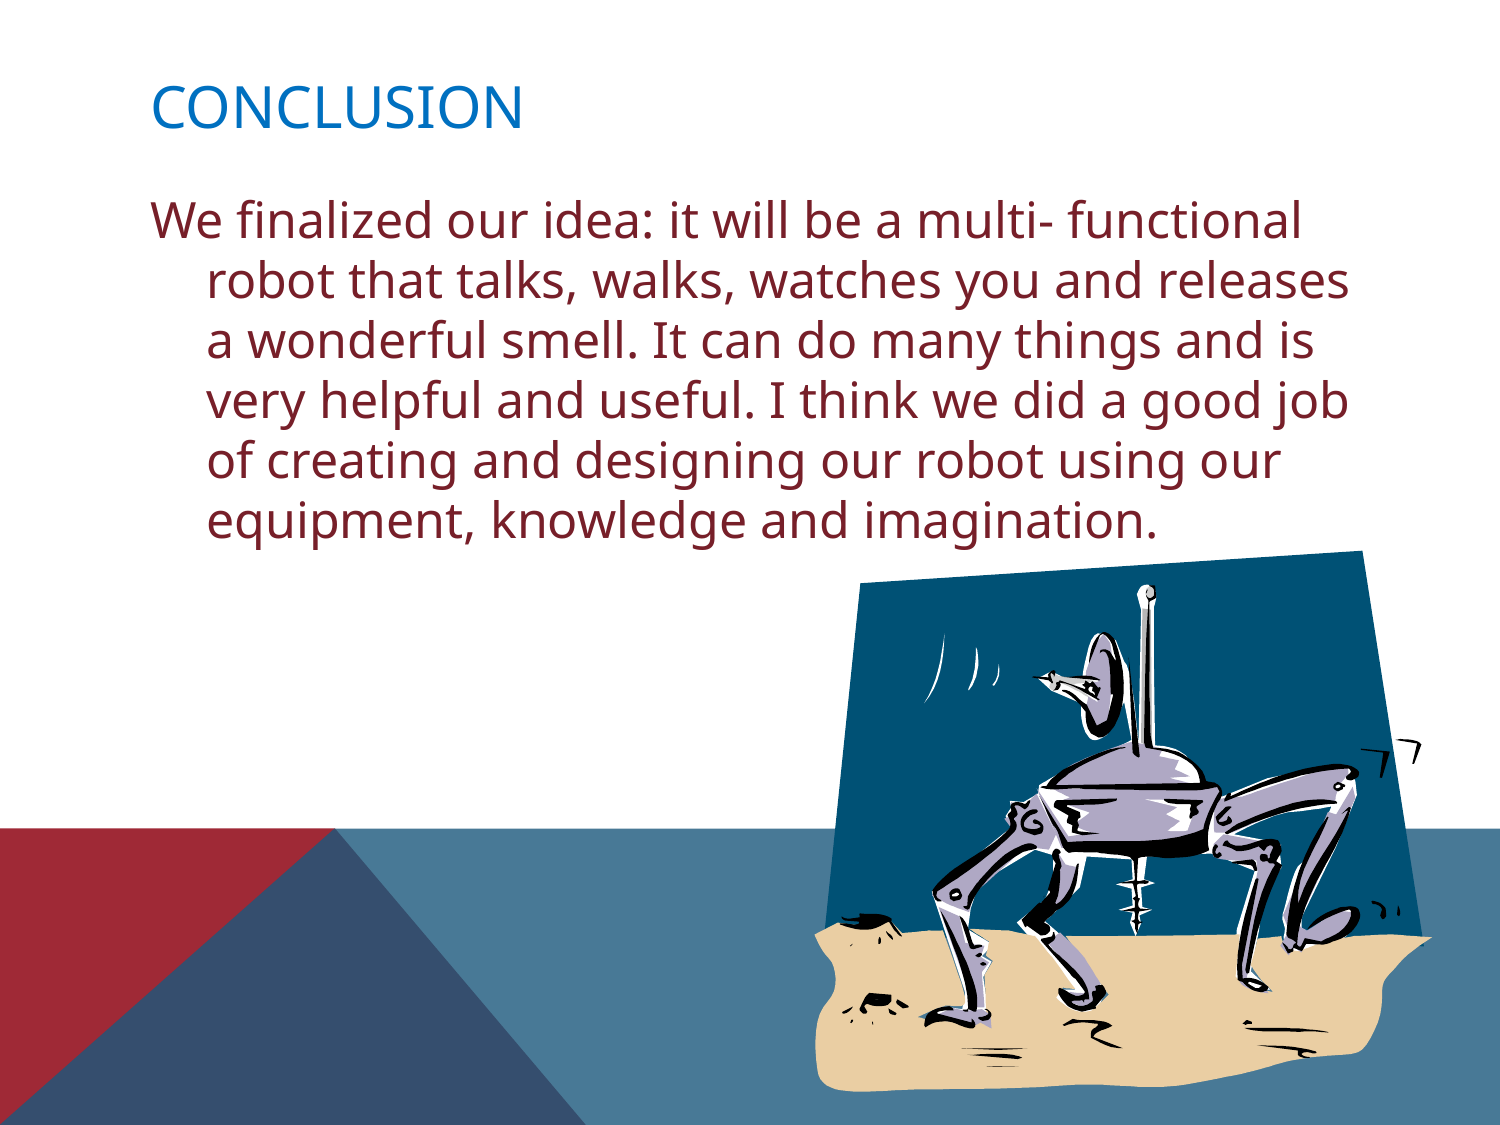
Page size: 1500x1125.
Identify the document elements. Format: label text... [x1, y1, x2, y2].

list We finalized our idea: it will be a multi- functional robot that talks, walks, watches you and releases a wonderful smell. It can do many things and is very helpful and useful. I think we did a good job of creating and designing our robot using our equipment, knowledge and imagination. [135, 180, 1369, 799]
title conclusion [135, 60, 1369, 150]
picture [971, 650, 978, 685]
picture [812, 550, 1433, 1099]
picture [1382, 752, 1388, 772]
